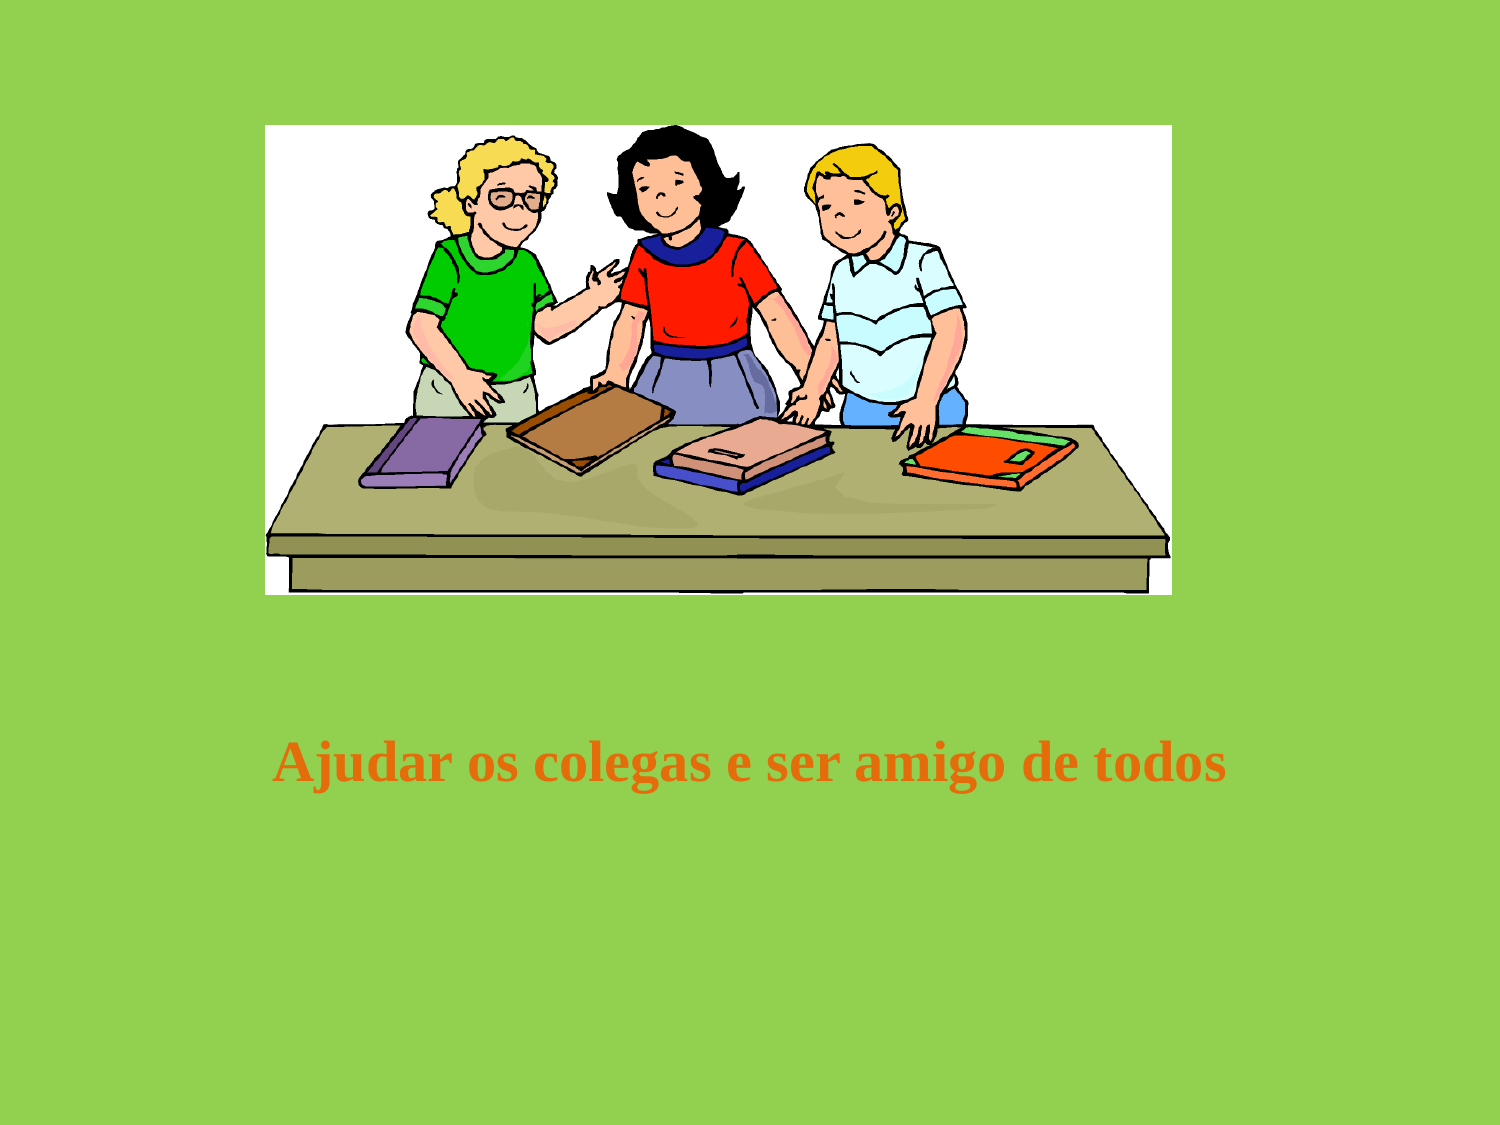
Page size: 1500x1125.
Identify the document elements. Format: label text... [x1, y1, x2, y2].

text_box Ajudar os colegas e ser amigo de todos [230, 716, 1270, 801]
picture [265, 125, 1173, 595]
